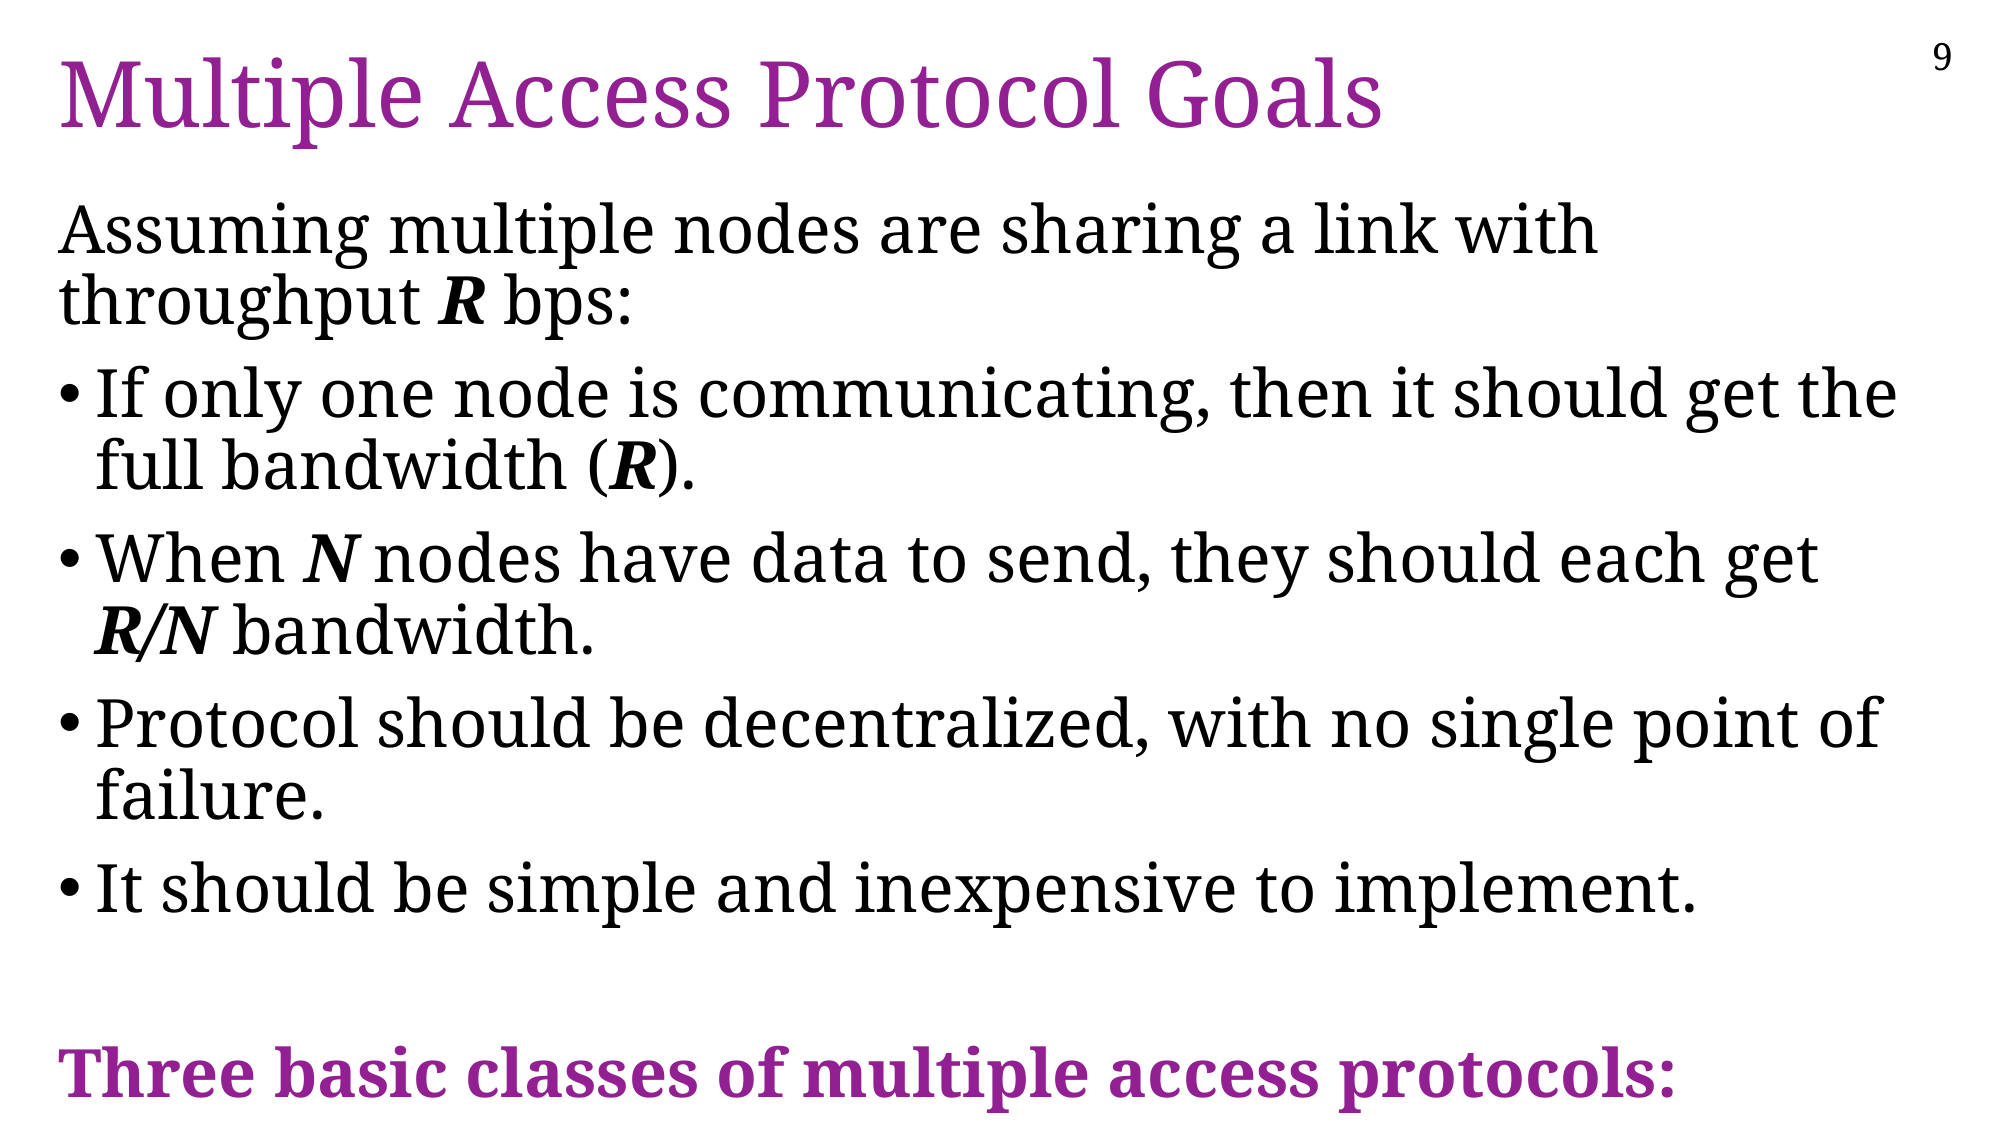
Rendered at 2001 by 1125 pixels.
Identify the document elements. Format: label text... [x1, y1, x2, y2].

list Assuming multiple nodes are sharing a link with throughput R bps: If only one node is communicating, then it should get the full bandwidth (R). When N nodes have data to send, they should each get R/N bandwidth. Protocol should be decentralized, with no single point of failure. It should be simple and inexpensive to implement. Three basic classes of multiple access protocols: Channel partitioning • Random access • Taking turns [43, 188, 1953, 1106]
title Multiple Access Protocol Goals [43, 25, 1953, 171]
